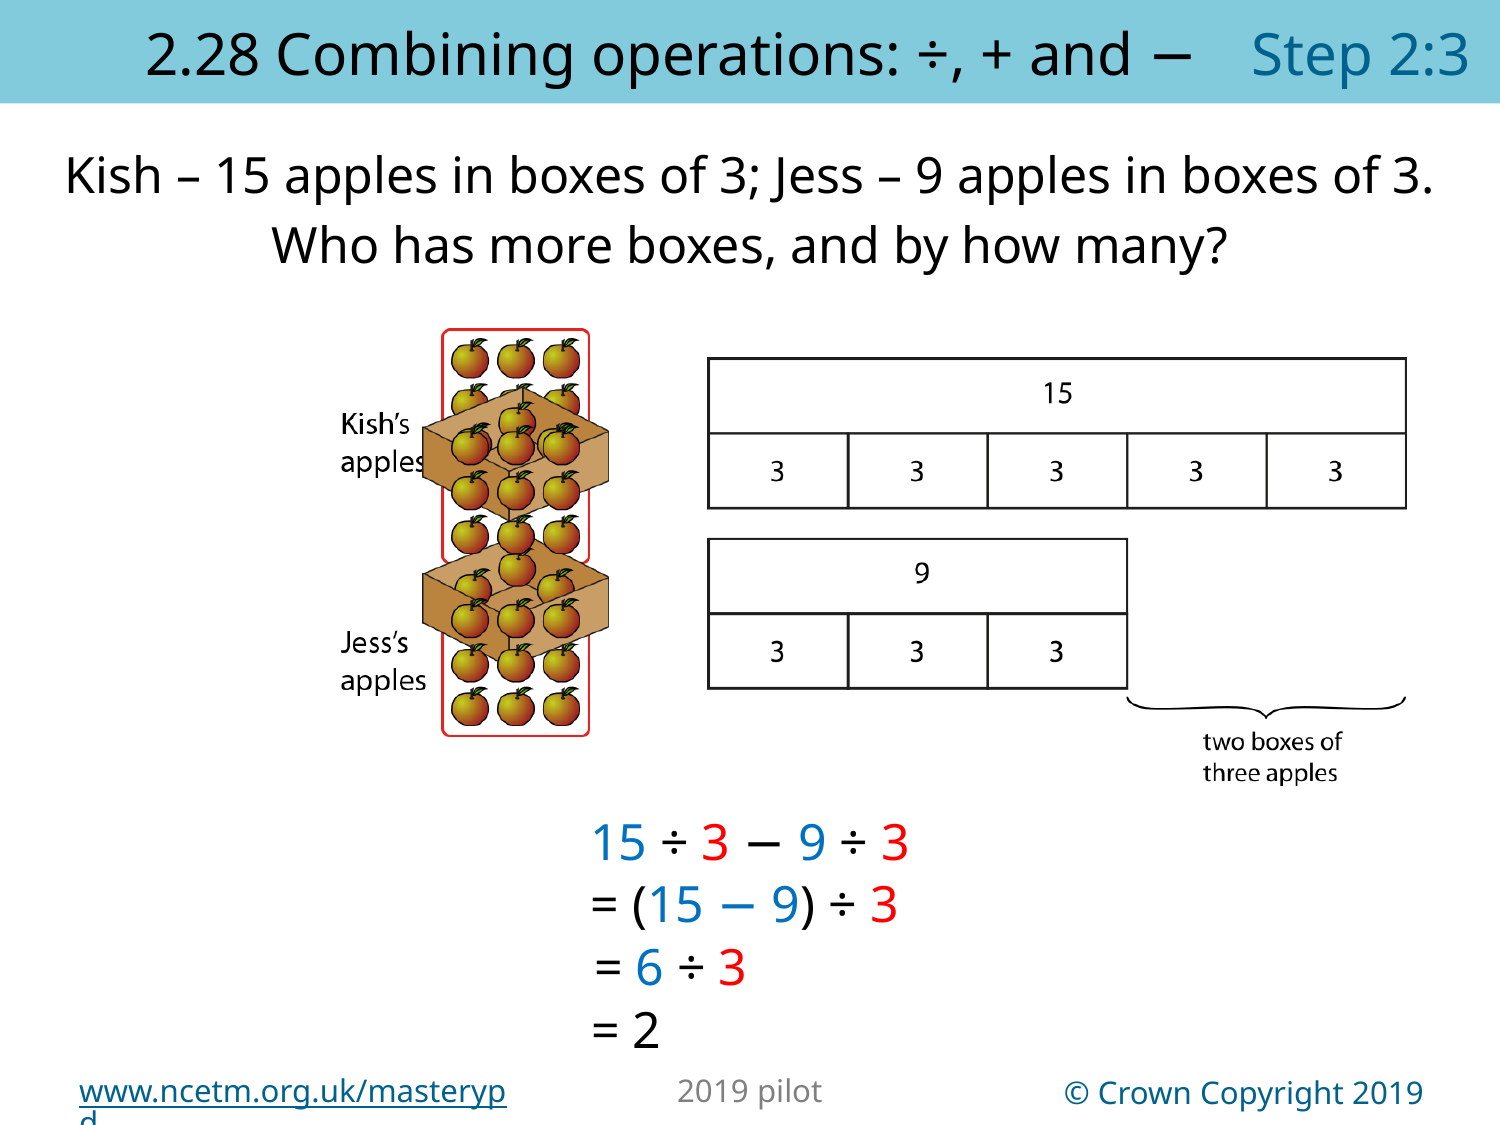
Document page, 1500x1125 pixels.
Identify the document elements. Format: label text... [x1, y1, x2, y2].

picture [707, 357, 1407, 787]
text_box Kish – 15 apples in boxes of 3; Jess – 9 apples in boxes of 3. Who has more boxes, and by how many? [49, 136, 1451, 282]
text_box = (15 − 9) ÷ 3 [575, 865, 914, 941]
text_box 15 ÷ 3 − 9 ÷ 3 [575, 802, 925, 878]
list 2.28 Combining operations: ÷, + and − Step 2:3 [0, 0, 1500, 104]
text_box = 2 [575, 991, 677, 1067]
picture [323, 328, 609, 737]
text_box = 6 ÷ 3 [579, 928, 763, 1004]
